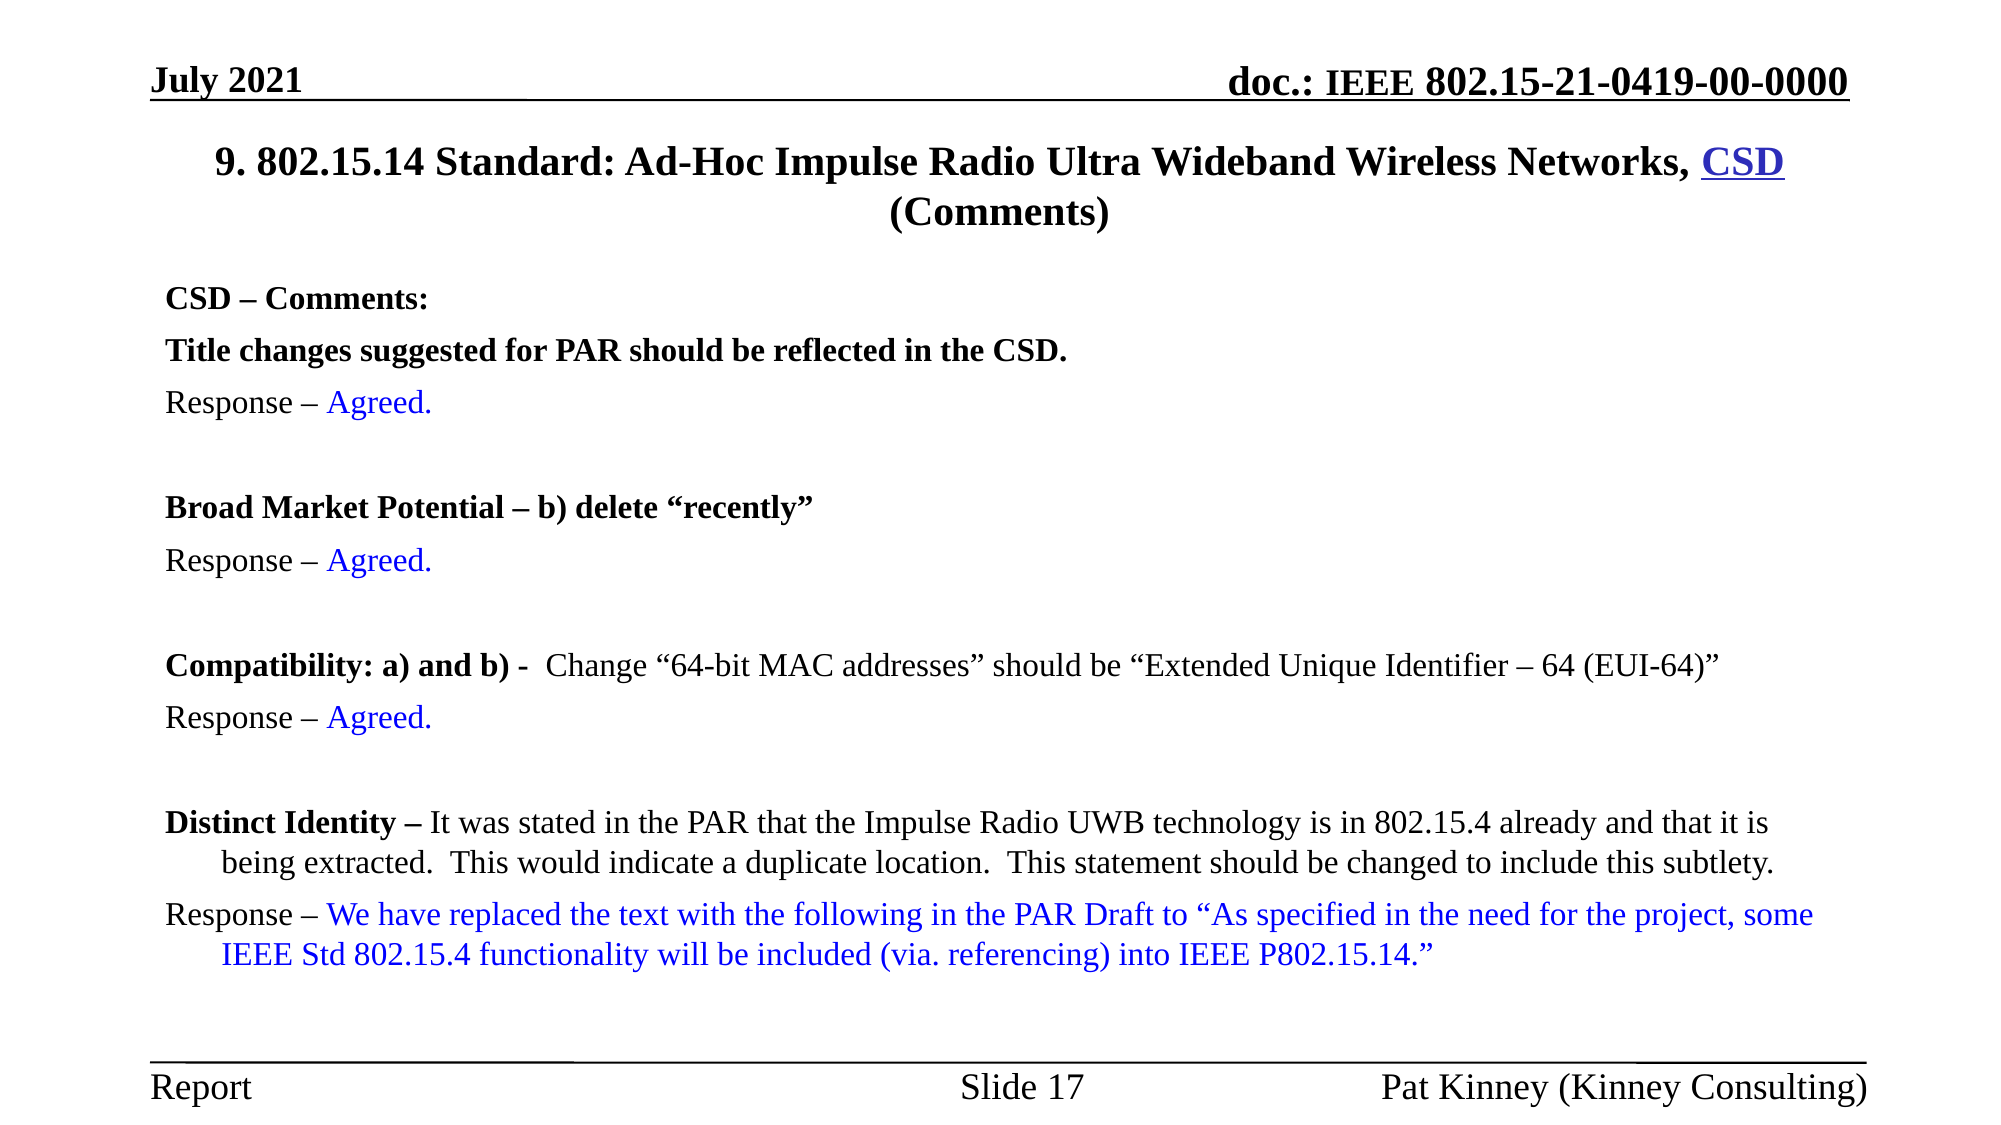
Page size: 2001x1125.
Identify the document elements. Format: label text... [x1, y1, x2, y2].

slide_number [149, 49, 431, 100]
list CSD – Comments: Title changes suggested for PAR should be reflected in the CSD. Response – Agreed. Broad Market Potential – b) delete “recently” Response – Agreed. Compatibility: a) and b) - Change “64-bit MAC addresses” should be “Extended Unique Identifier – 64 (EUI-64)” Response – Agreed. Distinct Identity – It was stated in the PAR that the Impulse Radio UWB technology is in 802.15.4 already and that it is being extracted. This would indicate a duplicate location. This statement should be changed to include this subtlety. Response – We have replaced the text with the following in the PAR Draft to “As specified in the need for the project, some IEEE Std 802.15.4 functionality will be included (via. referencing) into IEEE P802.15.14.” [149, 268, 1850, 1048]
text_box Pat Kinney (Kinney Consulting) [1330, 1062, 1869, 1122]
slide_number Slide 17 [950, 1061, 1095, 1125]
title 9. 802.15.14 Standard: Ad-Hoc Impulse Radio Ultra Wideband Wireless Networks, CSD (Comments) [149, 112, 1850, 256]
